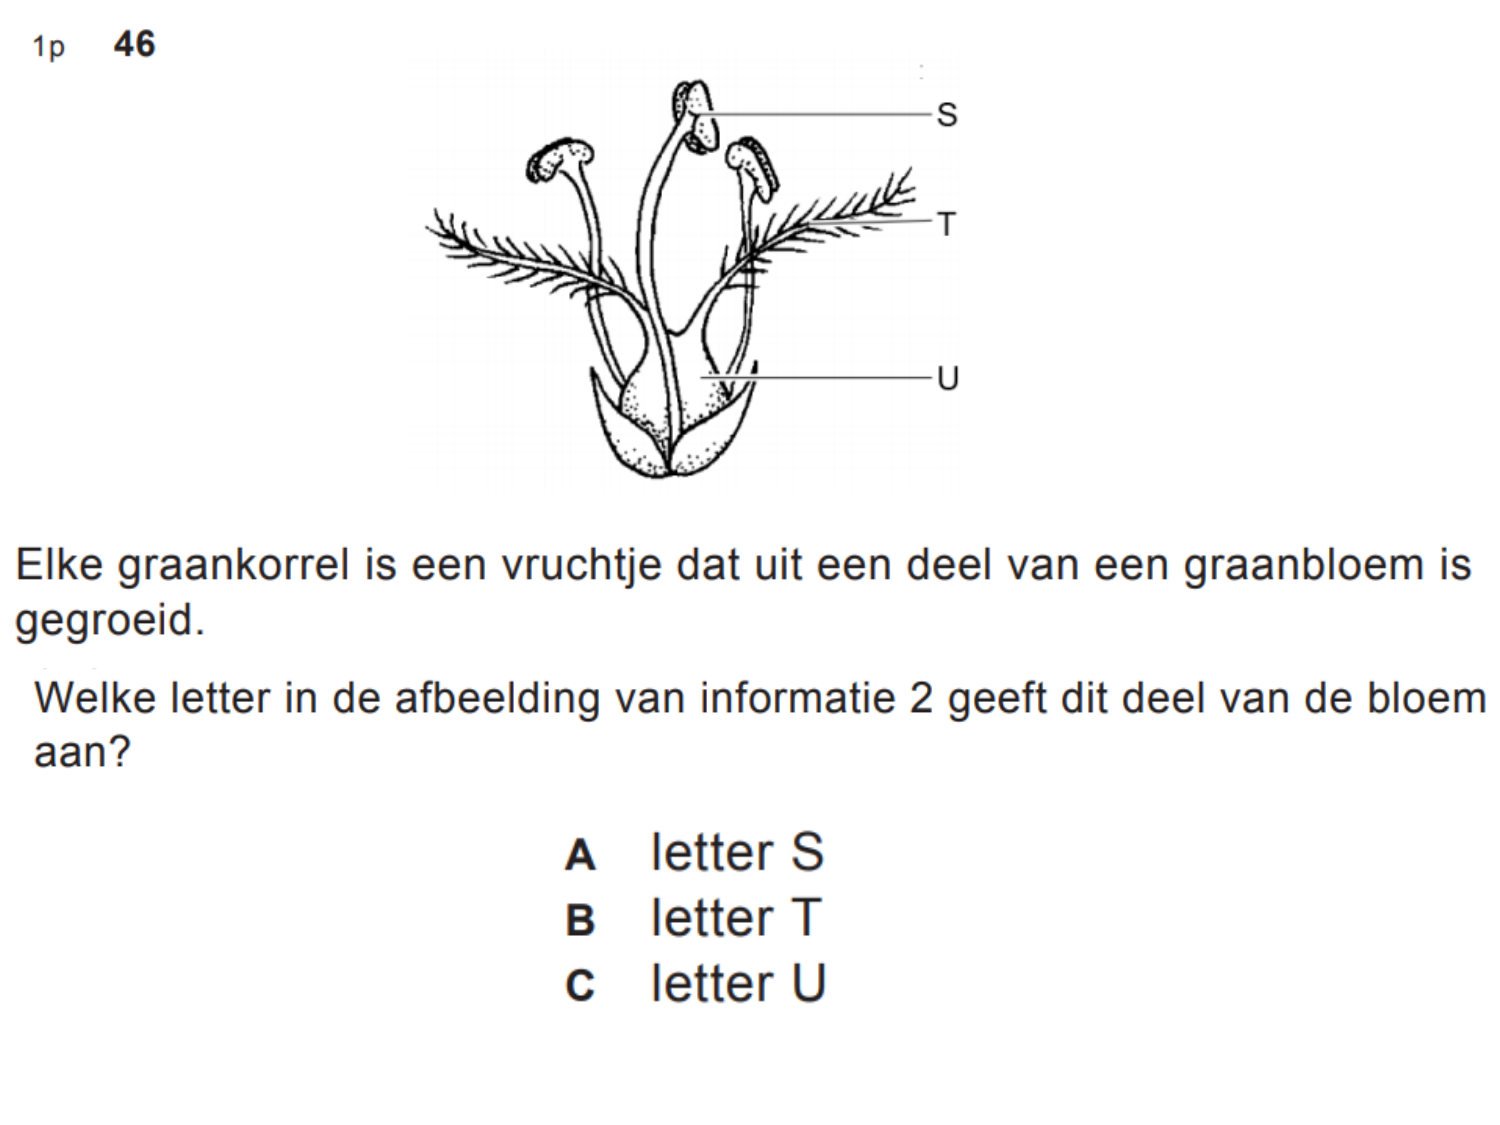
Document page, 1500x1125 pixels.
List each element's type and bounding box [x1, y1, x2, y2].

picture [548, 816, 859, 1024]
picture [0, 507, 1486, 652]
picture [15, 668, 1500, 782]
picture [407, 48, 1014, 504]
picture [25, 13, 168, 84]
